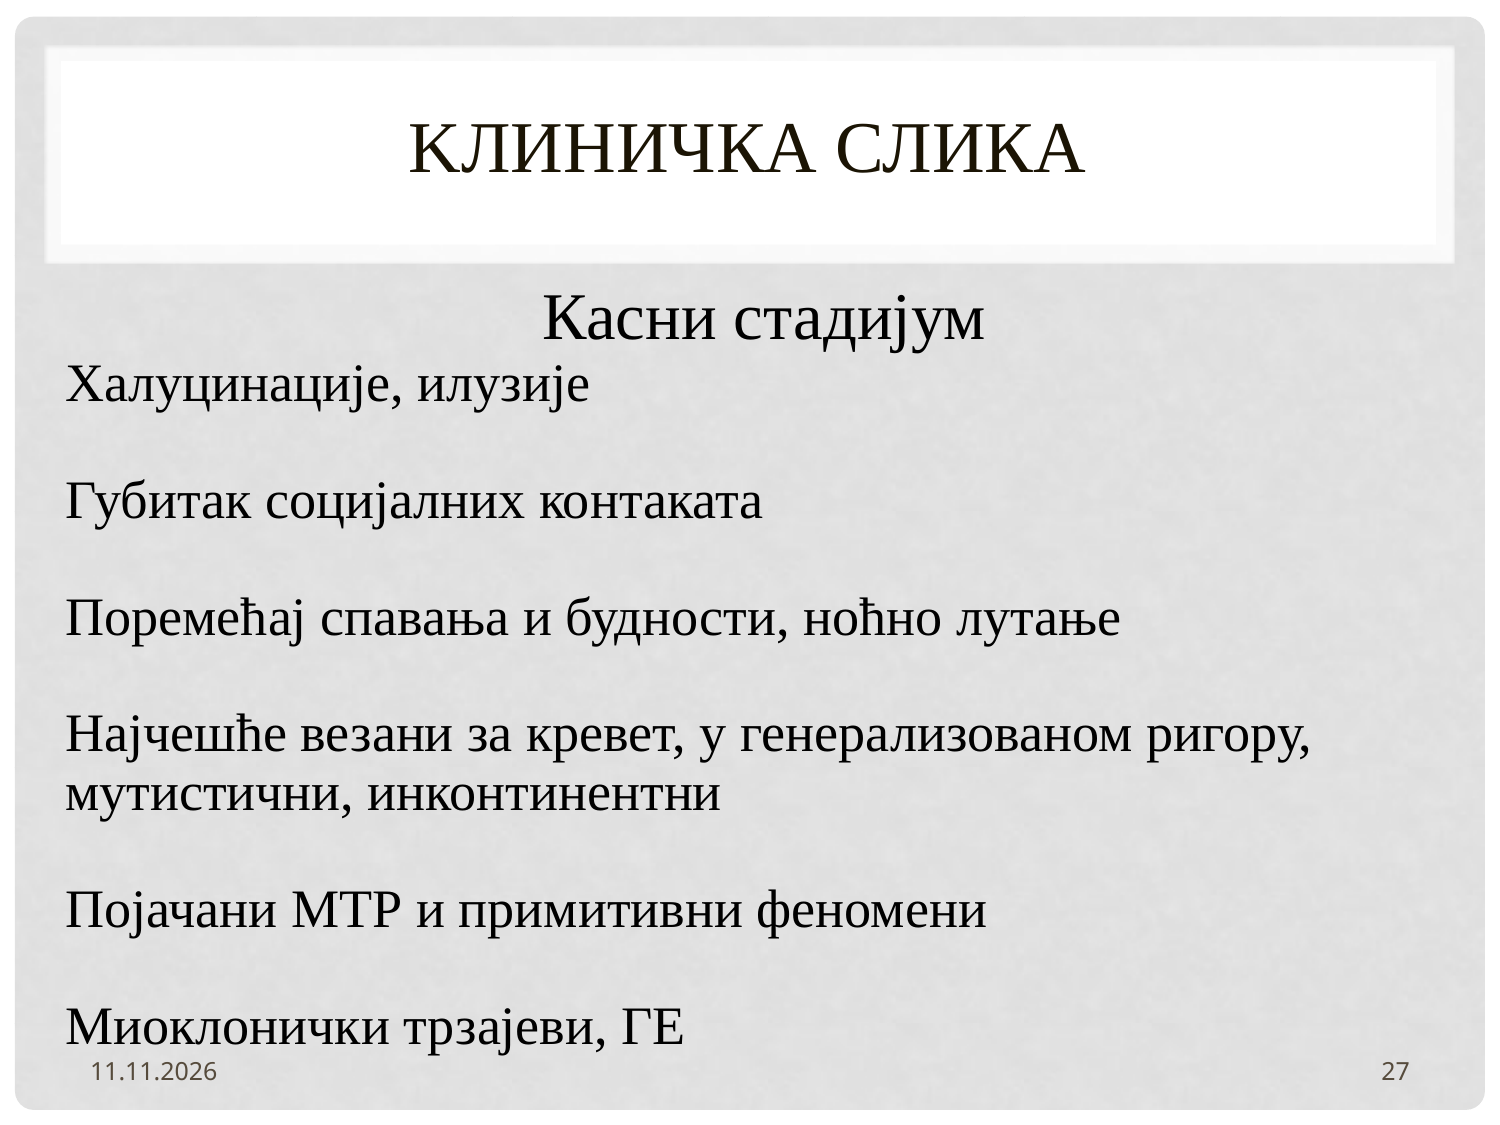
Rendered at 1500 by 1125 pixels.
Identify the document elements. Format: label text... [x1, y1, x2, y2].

text_box Касни стадијум Халуцинације, илузије Губитак социјалних контаката Поремећај спавања и будности, ноћно лутање Најчешће везани за кревет, у генерализованом ригору, мутистични, инконтинентни Појачани МТР и примитивни феномени Миоклонички трзајеви, ГЕ [50, 274, 1425, 1079]
slide_number 27 [1074, 1042, 1425, 1103]
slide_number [75, 1042, 425, 1103]
title Kлиничка слика [120, 50, 1375, 238]
